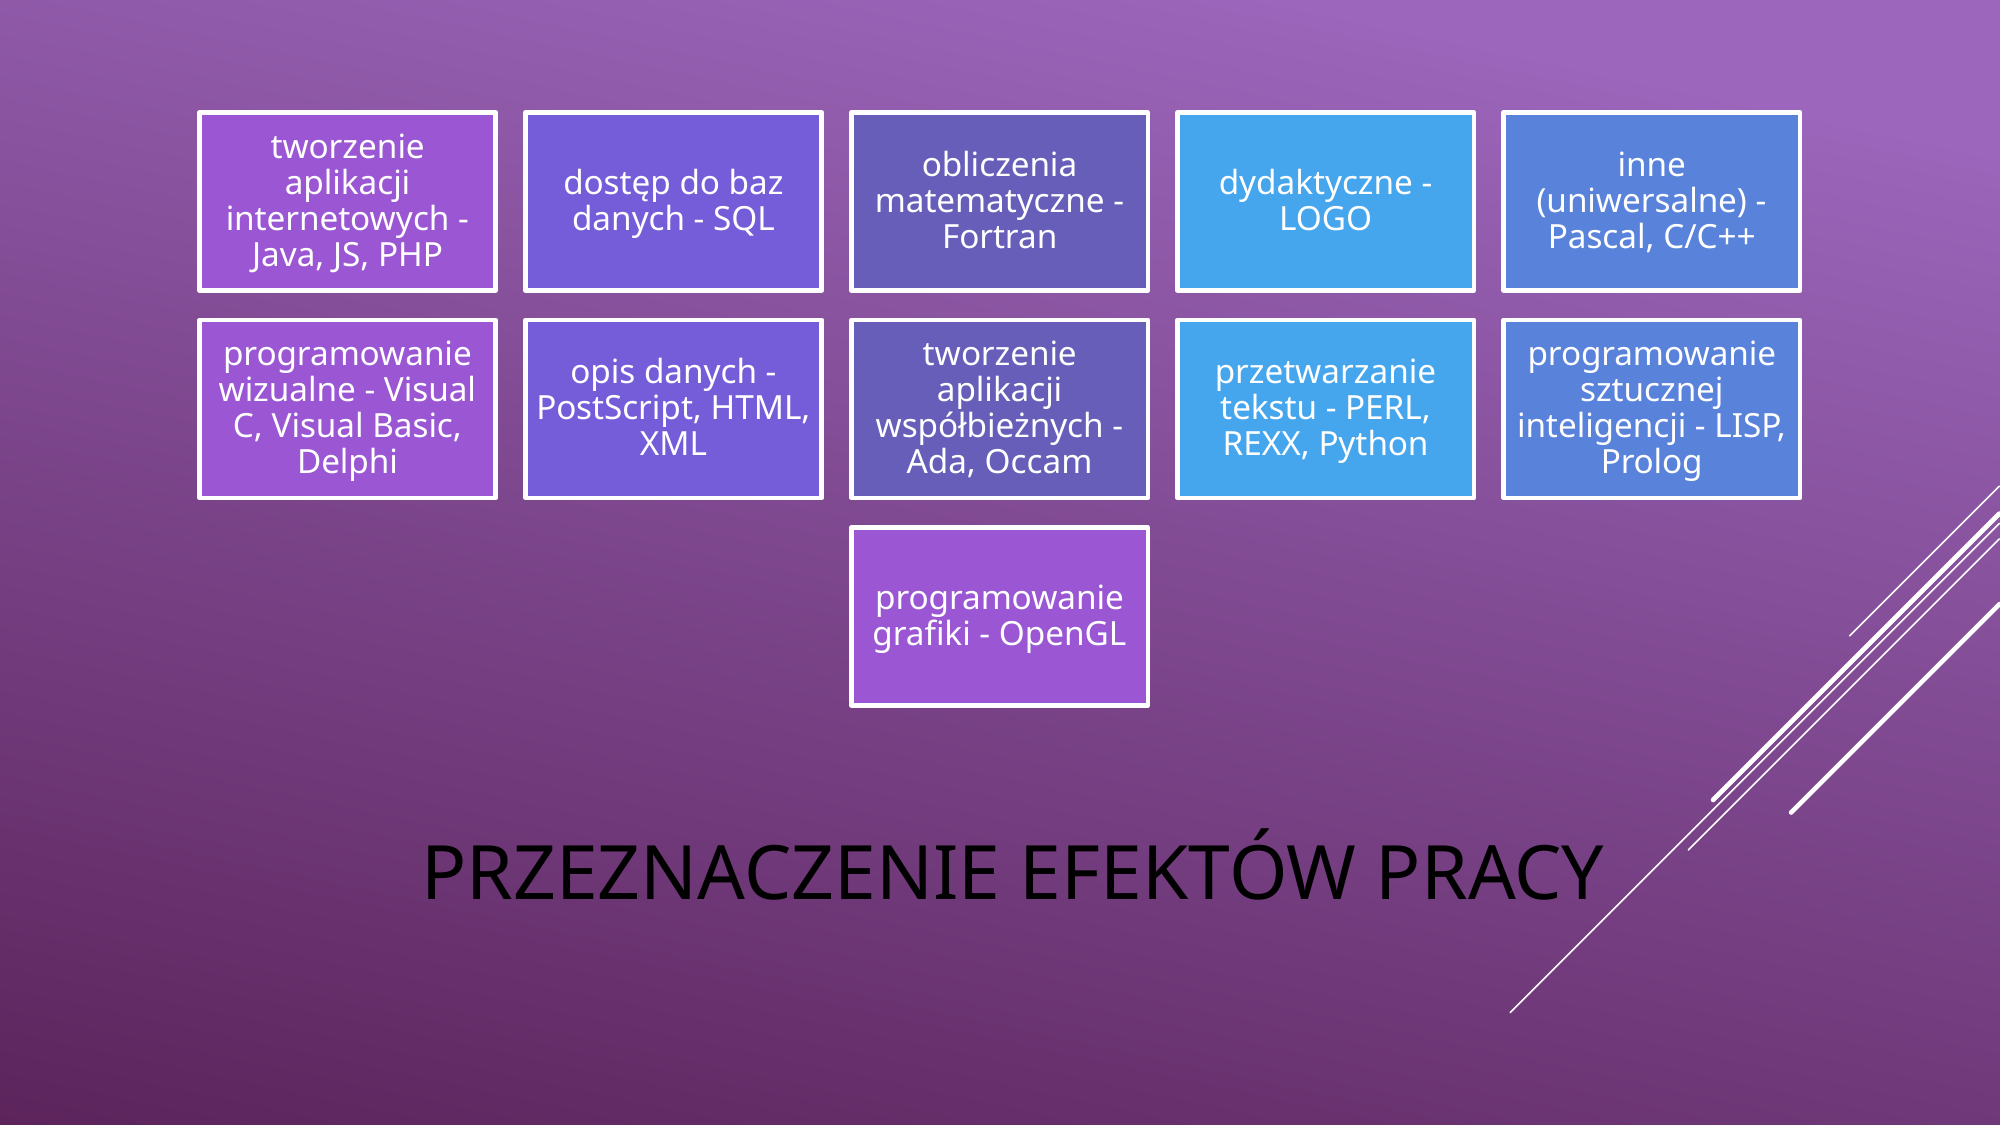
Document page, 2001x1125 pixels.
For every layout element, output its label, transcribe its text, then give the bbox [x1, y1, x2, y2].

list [111, 112, 1888, 706]
title przeznaczenie efektów pracy [406, 745, 1632, 993]
